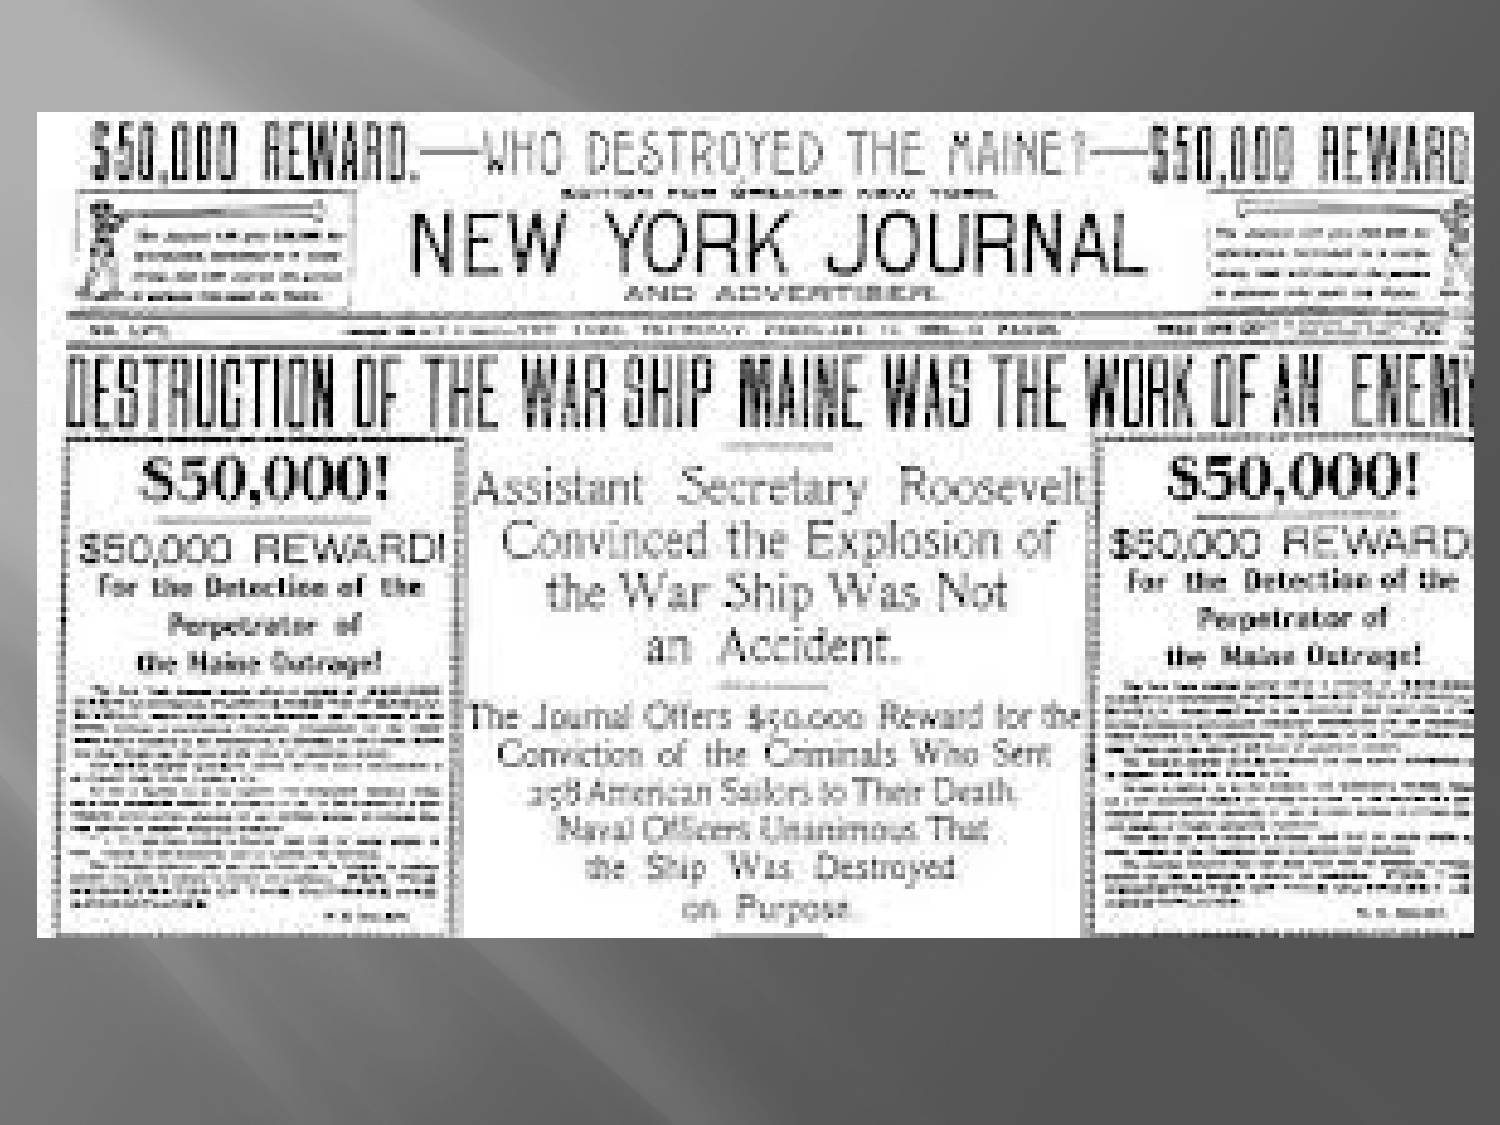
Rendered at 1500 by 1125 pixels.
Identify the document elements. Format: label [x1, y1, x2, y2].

list [37, 112, 1475, 938]
